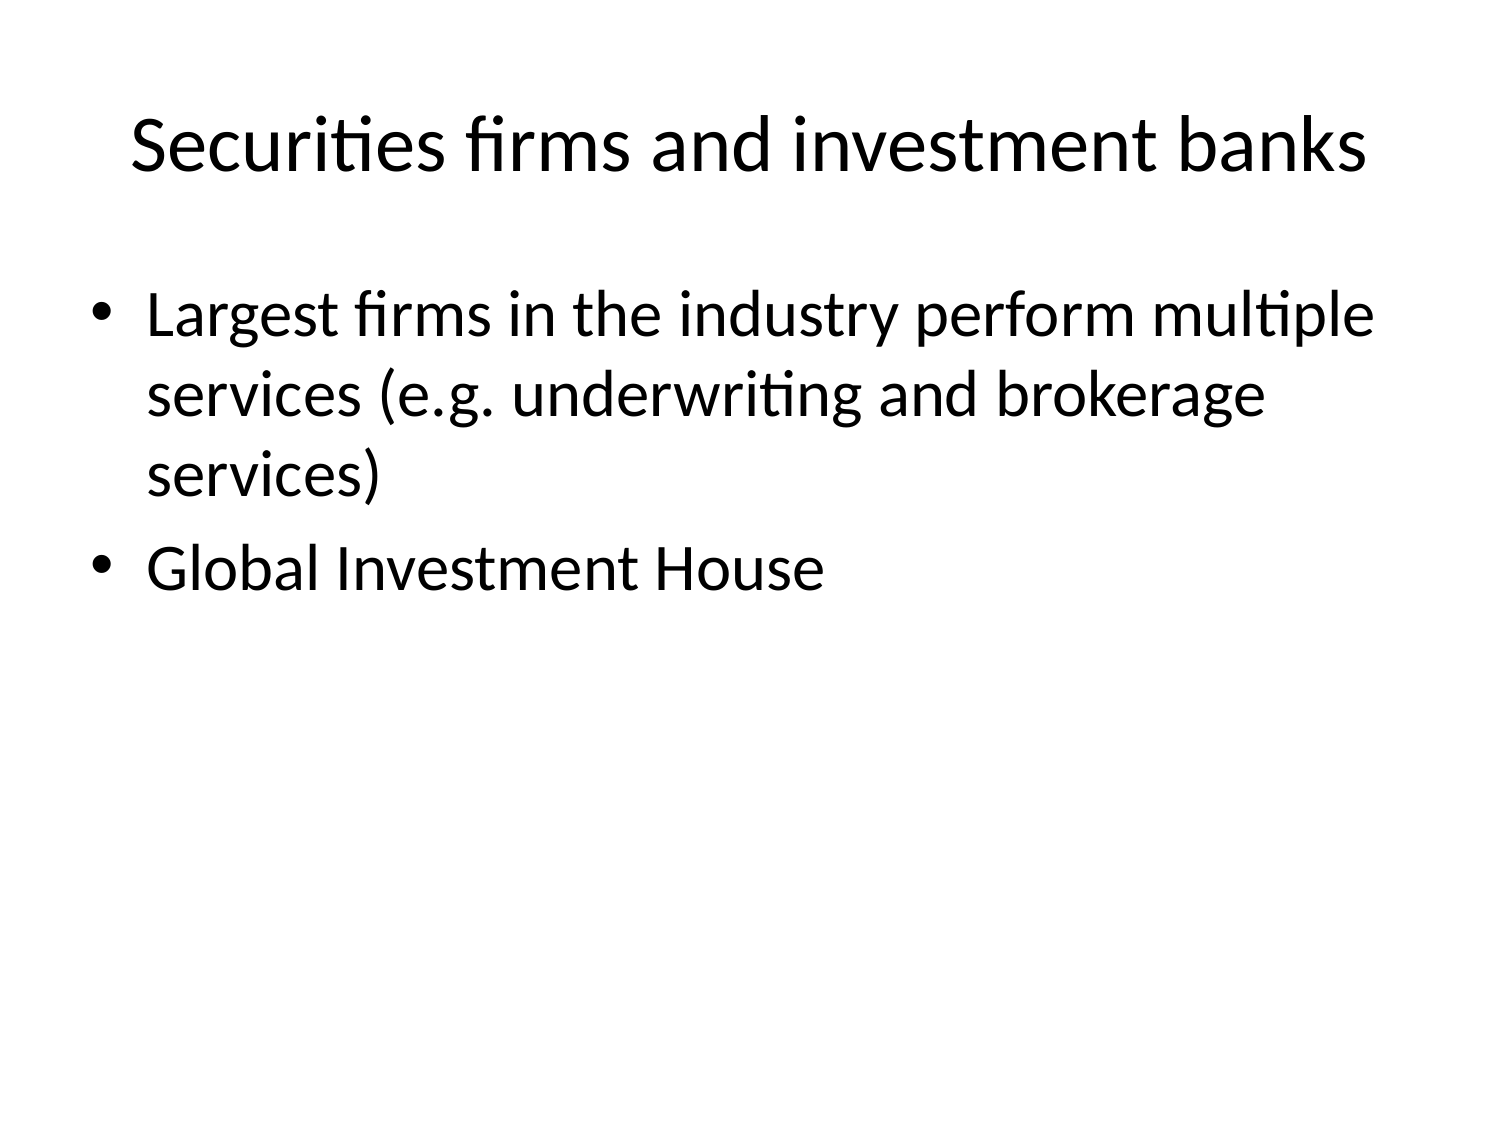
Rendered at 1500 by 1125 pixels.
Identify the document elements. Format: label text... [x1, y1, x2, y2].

title Securities firms and investment banks [75, 45, 1425, 233]
list Largest firms in the industry perform multiple services (e.g. underwriting and brokerage services) Global Investment House [75, 262, 1425, 1005]
